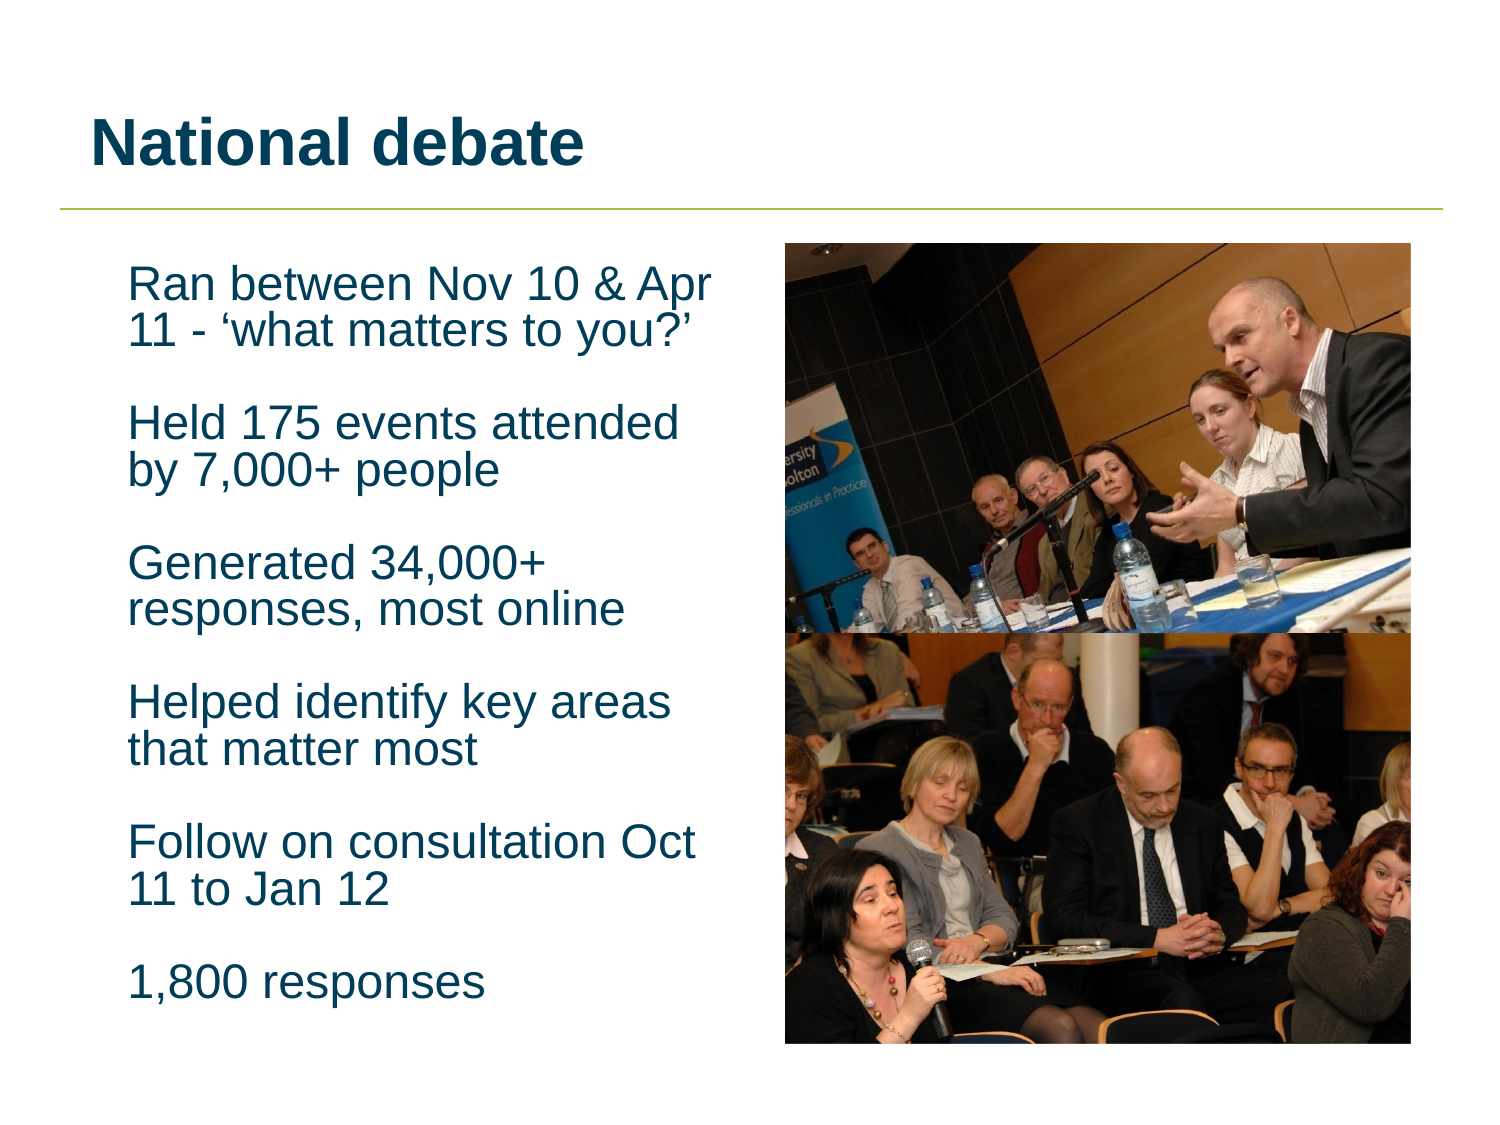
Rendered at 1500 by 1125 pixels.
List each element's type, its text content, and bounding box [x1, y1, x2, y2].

title National debate [75, 45, 1425, 233]
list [785, 243, 1411, 632]
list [785, 632, 1411, 1045]
list Ran between Nov 10 & Apr 11 - ‘what matters to you?’ Held 175 events attended by 7,000+ people Generated 34,000+ responses, most online Helped identify key areas that matter most Follow on consultation Oct 11 to Jan 12 1,800 responses [112, 255, 750, 1017]
